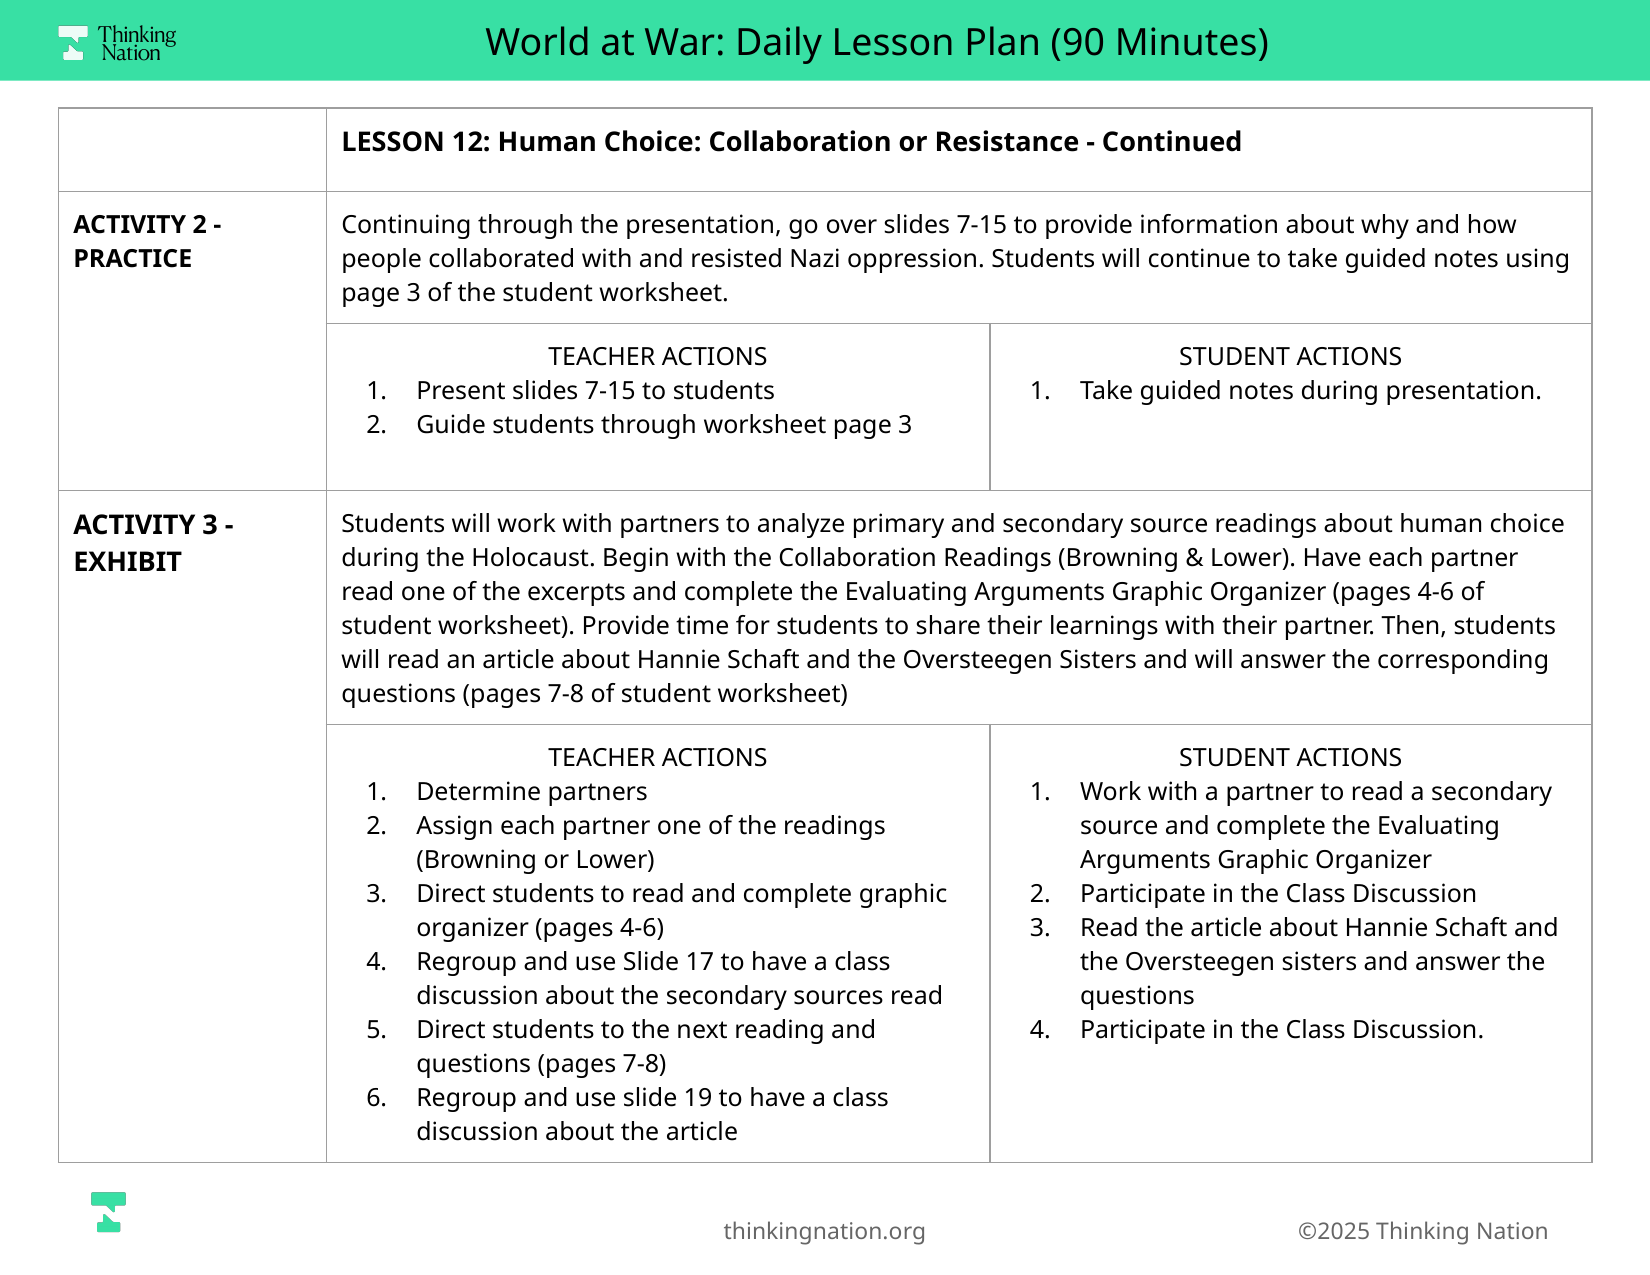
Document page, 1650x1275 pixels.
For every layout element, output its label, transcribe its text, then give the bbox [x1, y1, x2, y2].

text_box thinkingnation.org [629, 1200, 1021, 1240]
picture [80, 1184, 136, 1240]
table_cell Continuing through the presentation, go over slides 7-15 to provide information about why and how people collaborated with and resisted Nazi oppression. Students will continue to take guided notes using page 3 of the student worksheet. [327, 192, 1591, 323]
table_header LESSON 12: Human Choice: Collaboration or Resistance - Continued [327, 109, 1591, 191]
picture [45, 14, 180, 85]
table_cell TEACHER ACTIONS Determine partners Assign each partner one of the readings (Browning or Lower) Direct students to read and complete graphic organizer (pages 4-6) Regroup and use Slide 17 to have a class discussion about the secondary sources read Direct students to the next reading and questions (pages 7-8) Regroup and use slide 19 to have a class discussion about the article [327, 725, 989, 1162]
table_cell TEACHER ACTIONS Present slides 7-15 to students Guide students through worksheet page 3 [327, 324, 989, 490]
text_box ©2025 Thinking Nation [1174, 1200, 1566, 1240]
table_cell Students will work with partners to analyze primary and secondary source readings about human choice during the Holocaust. Begin with the Collaboration Readings (Browning & Lower). Have each partner read one of the excerpts and complete the Evaluating Arguments Graphic Organizer (pages 4-6 of student worksheet). Provide time for students to share their learnings with their partner. Then, students will read an article about Hannie Schaft and the Oversteegen Sisters and will answer the corresponding questions (pages 7-8 of student worksheet) [327, 491, 1591, 724]
table_cell STUDENT ACTIONS Take guided notes during presentation. [991, 324, 1591, 490]
table_cell STUDENT ACTIONS Work with a partner to read a secondary source and complete the Evaluating Arguments Graphic Organizer Participate in the Class Discussion Read the article about Hannie Schaft and the Oversteegen sisters and answer the questions Participate in the Class Discussion. [991, 725, 1591, 1162]
table_cell ACTIVITY 3 - EXHIBIT [59, 491, 326, 1162]
table_cell ACTIVITY 2 - PRACTICE [59, 192, 326, 490]
text_box World at War: Daily Lesson Plan (90 Minutes) [0, 0, 1650, 81]
table_header [59, 109, 326, 191]
